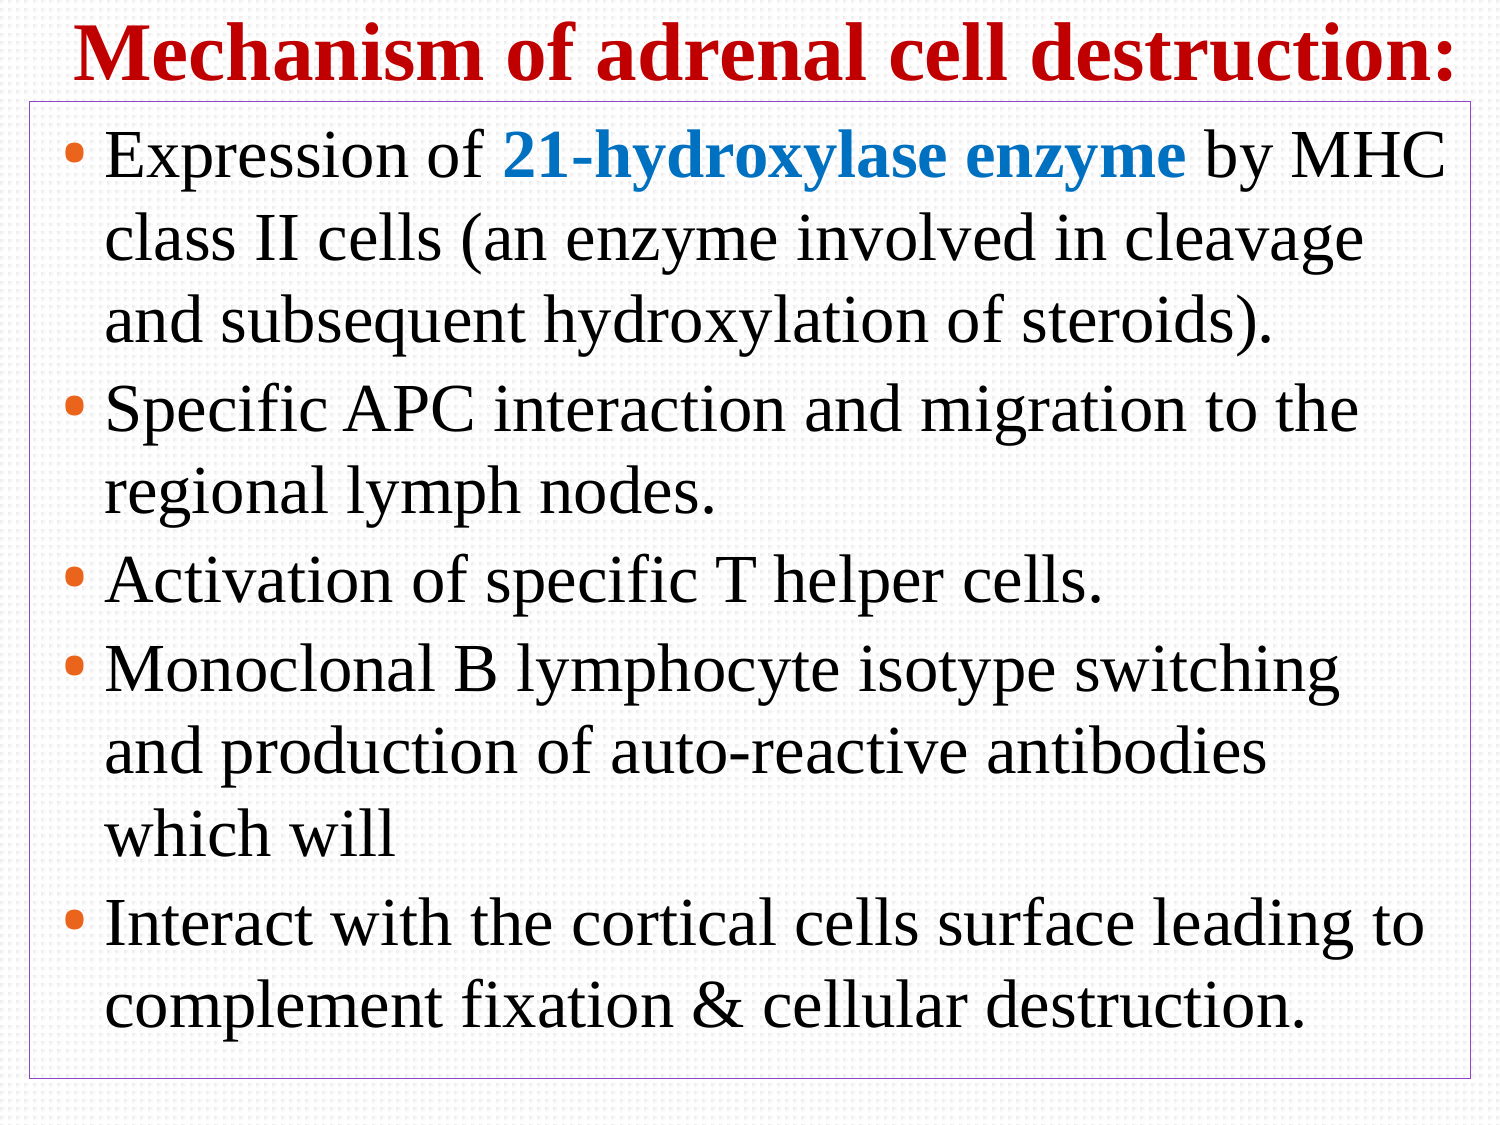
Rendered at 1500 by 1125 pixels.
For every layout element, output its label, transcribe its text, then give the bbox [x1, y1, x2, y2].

list Expression of 21-hydroxylase enzyme by MHC class II cells (an enzyme involved in cleavage and subsequent hydroxylation of steroids). Specific APC interaction and migration to the regional lymph nodes. Activation of specific T helper cells. Monoclonal B lymphocyte isotype switching and production of auto-reactive antibodies which will Interact with the cortical cells surface leading to complement fixation & cellular destruction. [29, 101, 1471, 1079]
title Mechanism of adrenal cell destruction: [58, 0, 1500, 136]
